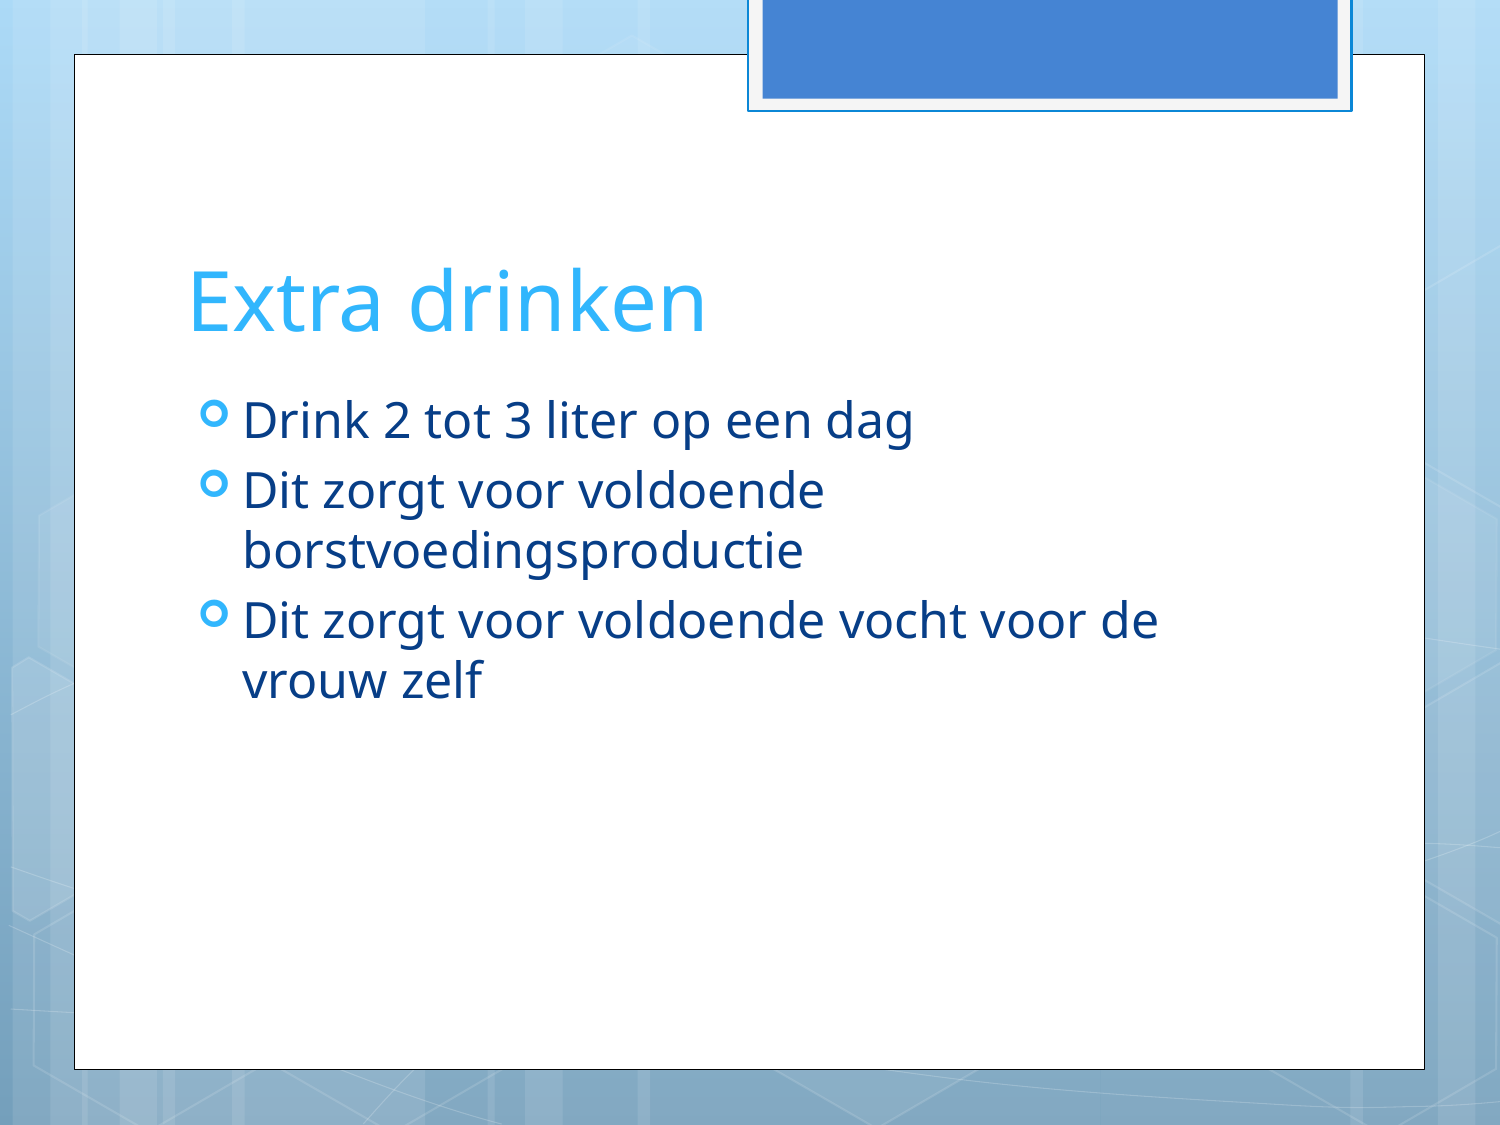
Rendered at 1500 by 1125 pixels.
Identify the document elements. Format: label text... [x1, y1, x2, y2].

title Extra drinken [171, 168, 1324, 357]
list Drink 2 tot 3 liter op een dag Dit zorgt voor voldoende borstvoedingsproductie Dit zorgt voor voldoende vocht voor de vrouw zelf [171, 381, 1283, 957]
